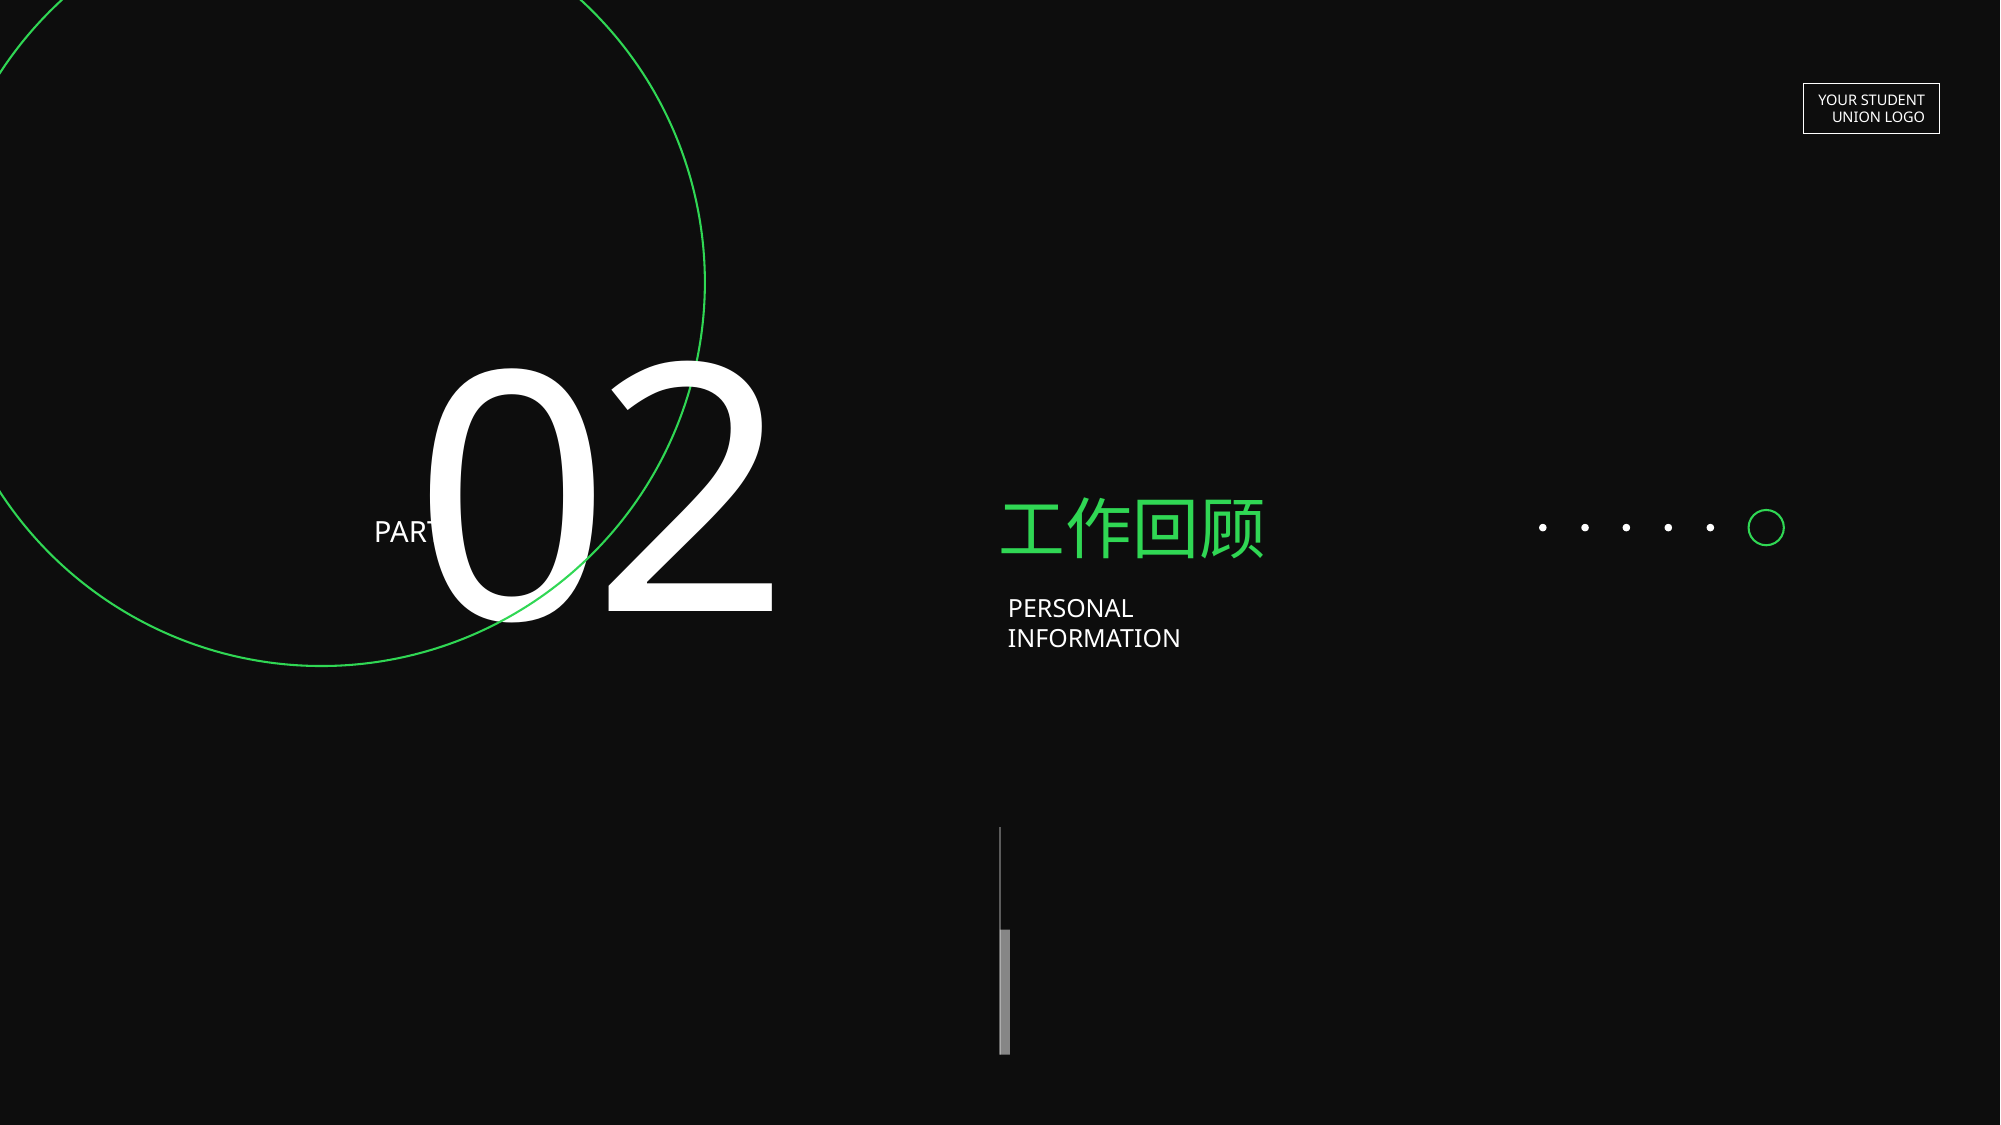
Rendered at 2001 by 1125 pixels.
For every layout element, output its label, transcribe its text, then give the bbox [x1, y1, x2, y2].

text_box YOUR STUDENT UNION LOGO [1803, 83, 1940, 134]
text_box 工作回顾 [984, 479, 1531, 575]
text_box 2 [556, 258, 827, 688]
text_box [0, 0, 706, 668]
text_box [1643, 405, 1680, 650]
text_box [999, 827, 1010, 1055]
text_box PART [273, 506, 544, 556]
text_box 0 [377, 588, 648, 697]
text_box PERSONAL INFORMATION [993, 585, 1197, 660]
